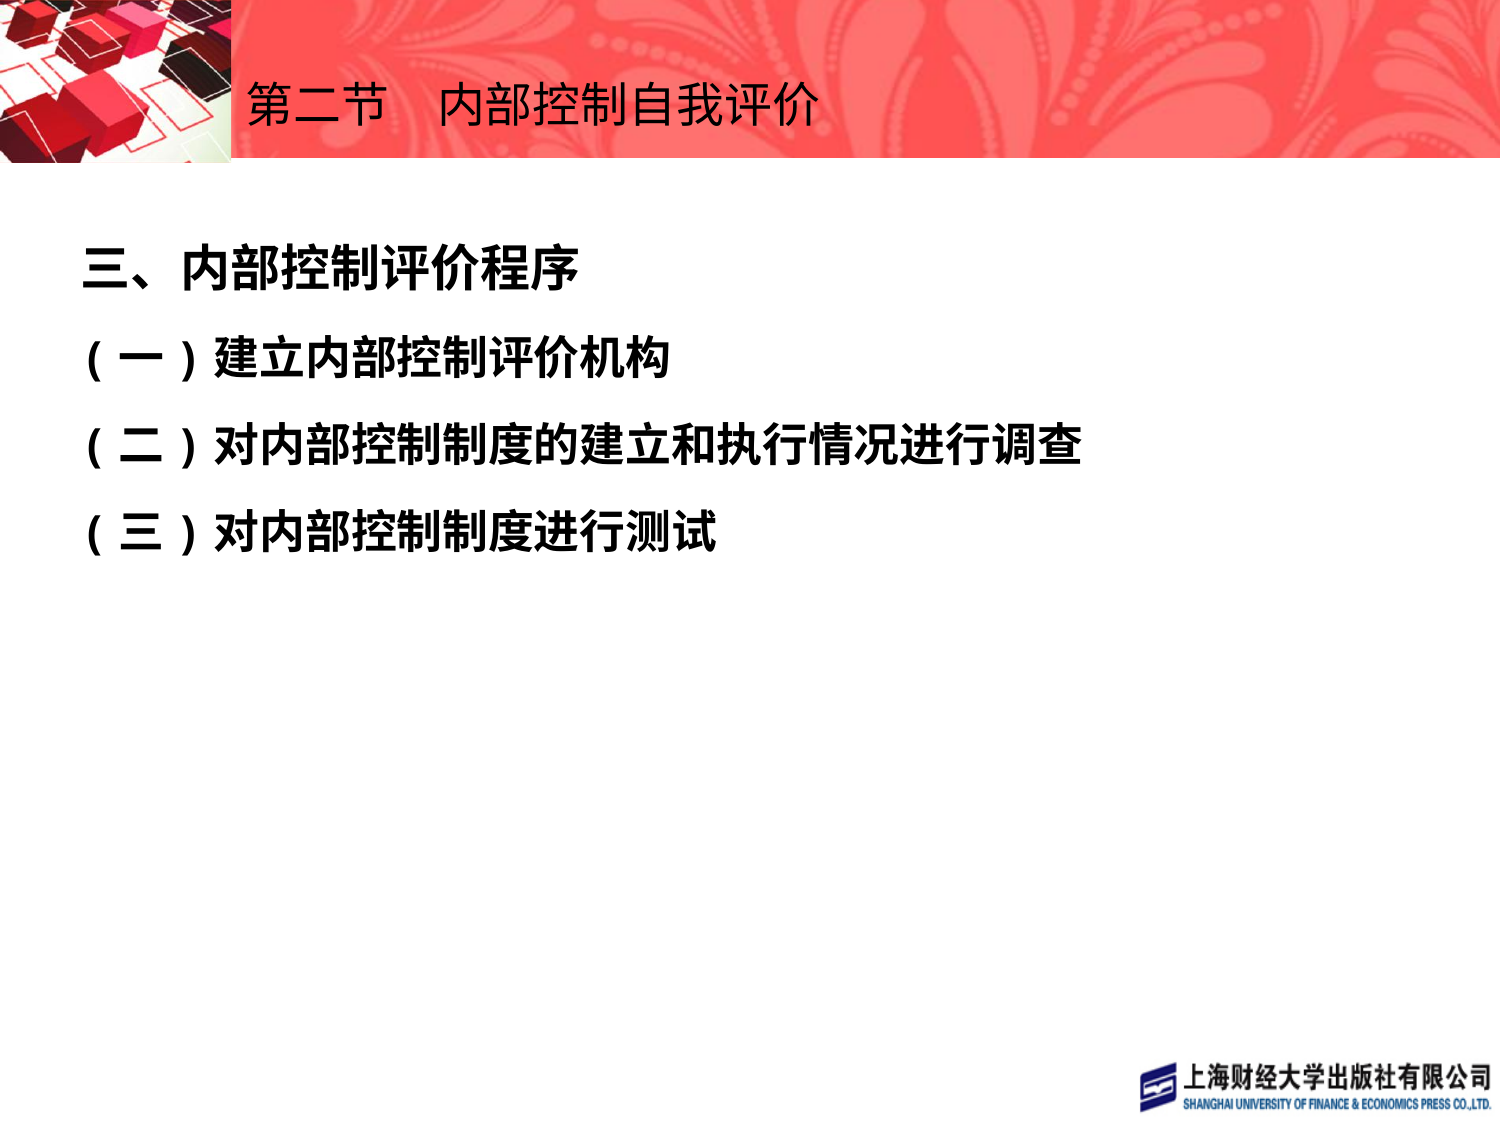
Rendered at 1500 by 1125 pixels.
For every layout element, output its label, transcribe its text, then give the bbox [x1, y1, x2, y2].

title 第二节 内部控制自我评价 [230, 45, 1461, 161]
list 三、内部控制评价程序 (一)建立内部控制评价机构 (二)对内部控制制度的建立和执行情况进行调查 (三)对内部控制制度进行测试 [64, 208, 1425, 1047]
picture [1139, 1058, 1495, 1118]
